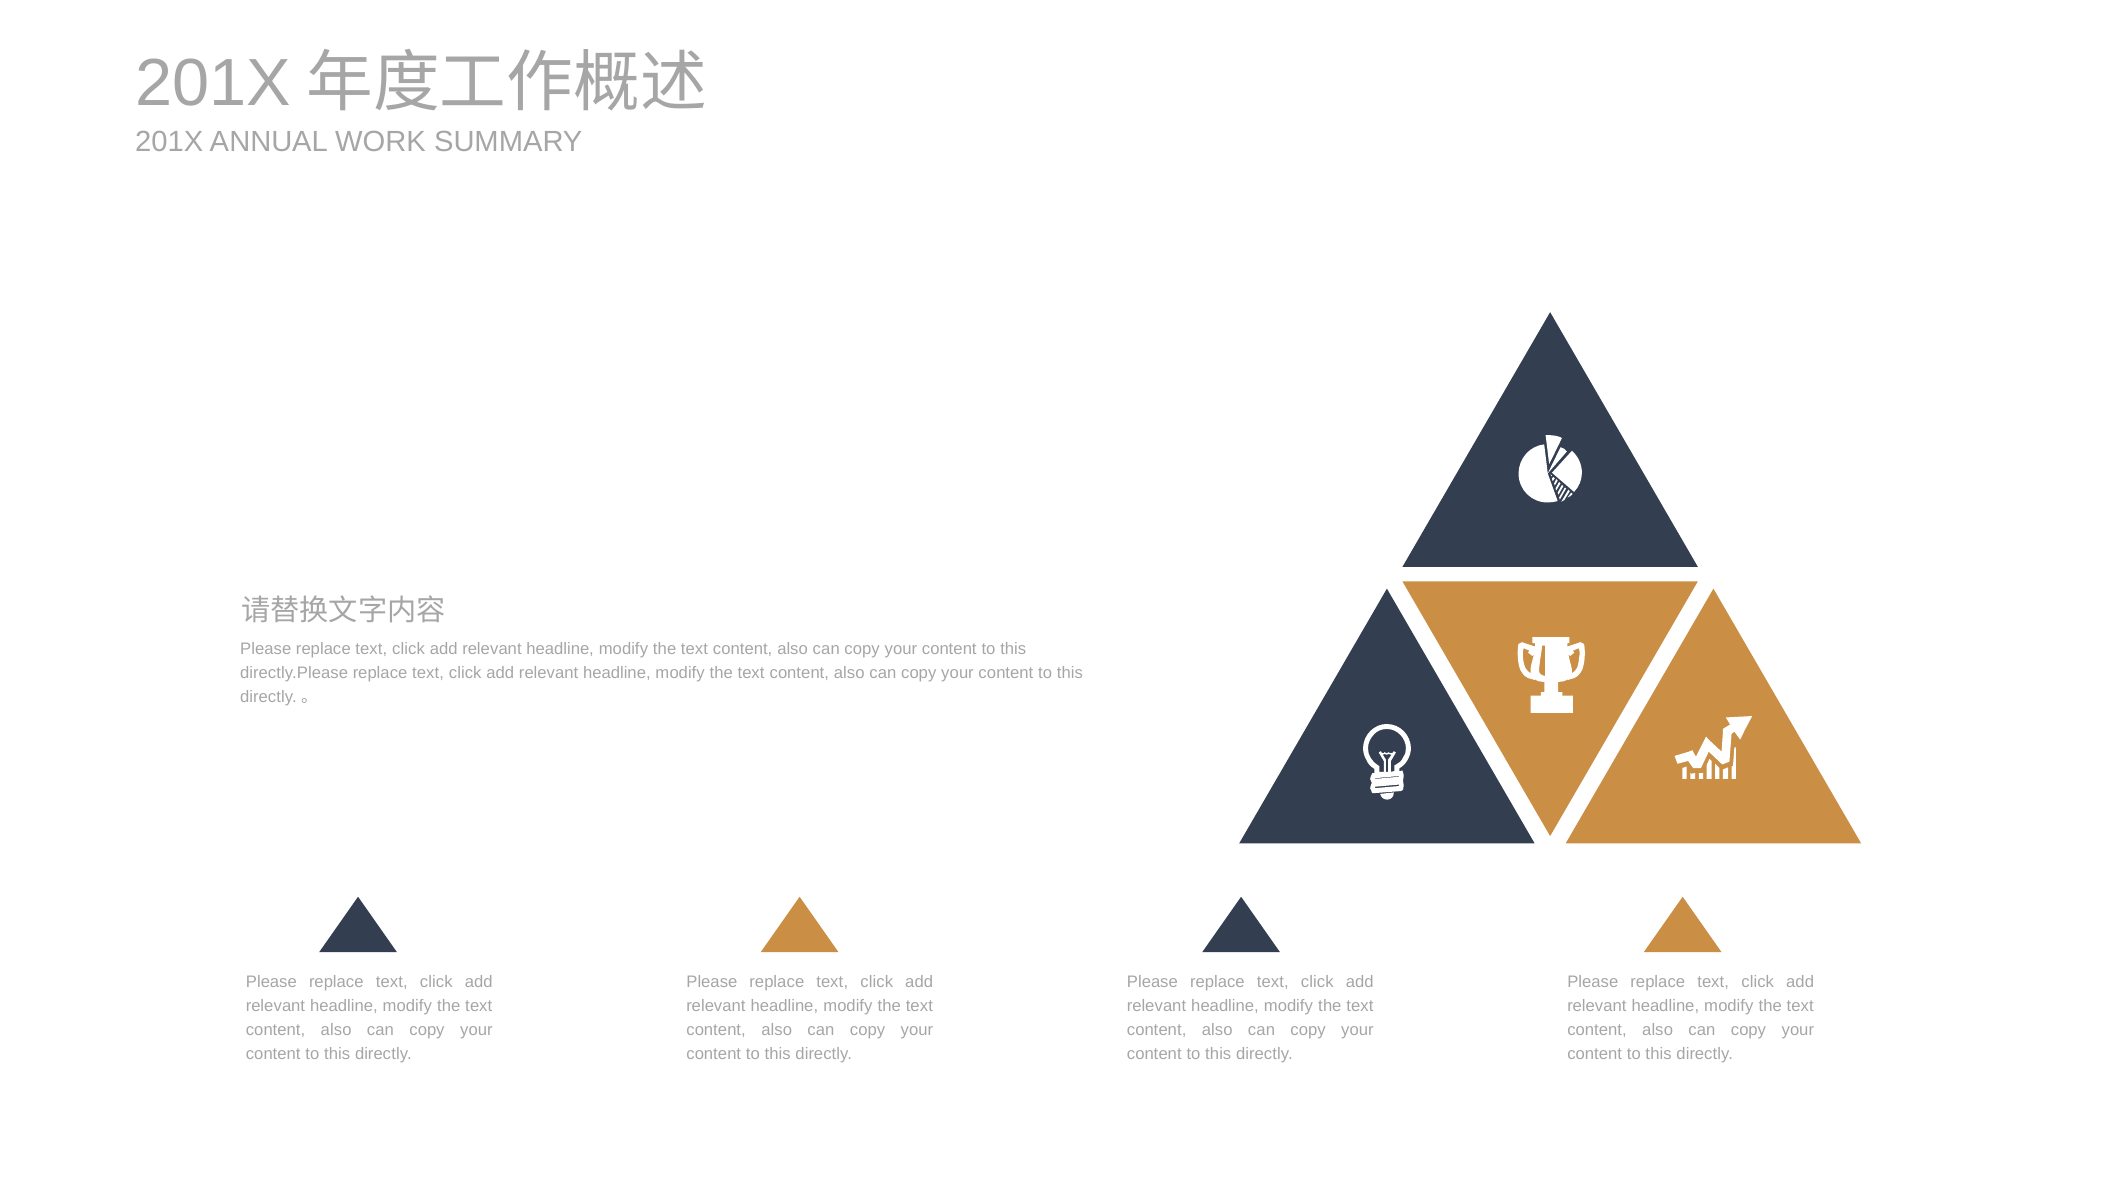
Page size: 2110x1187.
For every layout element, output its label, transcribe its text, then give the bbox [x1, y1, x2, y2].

text_box Please replace text, click add relevant headline, modify the text content, also can copy your content to this directly. [1552, 959, 1830, 1070]
text_box [1200, 894, 1283, 954]
text_box Please replace text, click add relevant headline, modify the text content, also can copy your content to this directly. [671, 959, 949, 1070]
text_box [317, 894, 399, 954]
text_box Please replace text, click add relevant headline, modify the text content, also can copy your content to this directly. [231, 959, 508, 1070]
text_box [1402, 581, 1698, 837]
text_box 201X ANNUAL WORK SUMMARY [135, 122, 596, 158]
text_box 请替换文字内容 [226, 577, 461, 626]
text_box [758, 894, 841, 954]
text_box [1239, 588, 1535, 844]
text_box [1402, 312, 1698, 567]
text_box 201X年度工作概述 [135, 38, 783, 119]
text_box Please replace text, click add relevant headline, modify the text content, also can copy your content to this directly. [1112, 959, 1389, 1070]
text_box Please replace text, click add relevant headline, modify the text content, also can copy your content to this directly.Please replace text, click add relevant headline, modify the text content, also can copy your content to this directly.。 [225, 626, 1143, 713]
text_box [1565, 588, 1862, 844]
text_box [1641, 894, 1724, 954]
